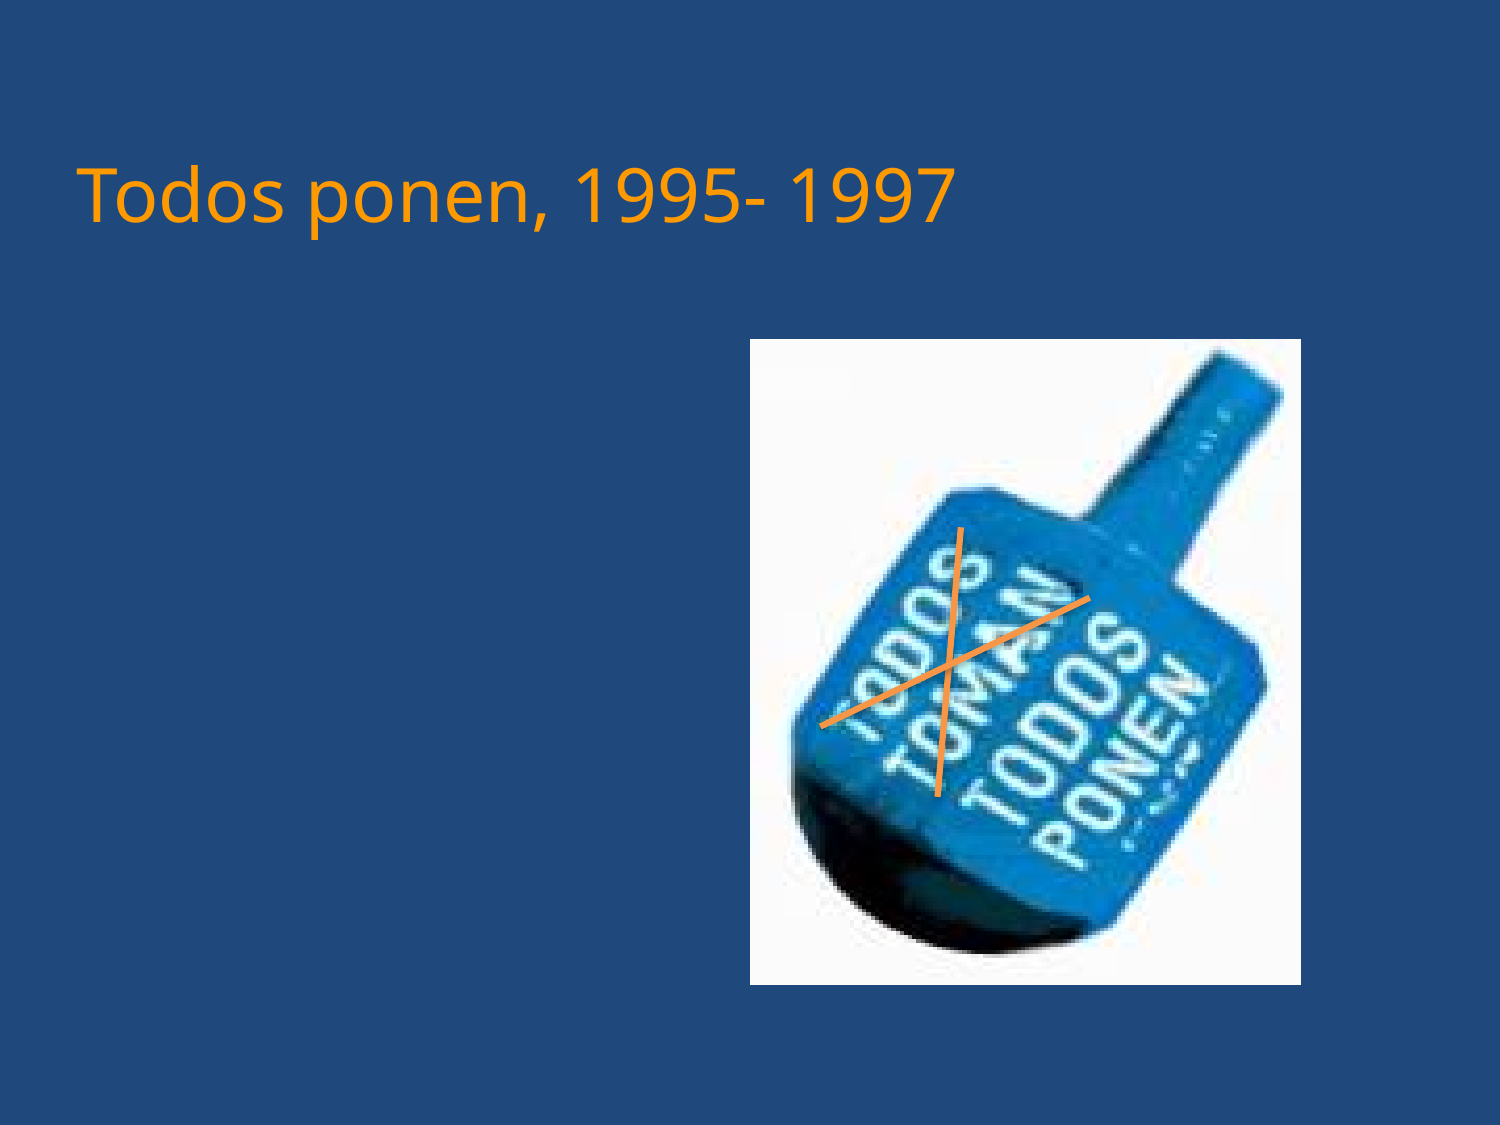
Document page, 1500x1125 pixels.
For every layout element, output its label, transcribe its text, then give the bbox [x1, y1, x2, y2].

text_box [820, 597, 1091, 727]
picture [749, 339, 1302, 985]
text_box Todos ponen, 1995- 1997 [61, 140, 975, 246]
